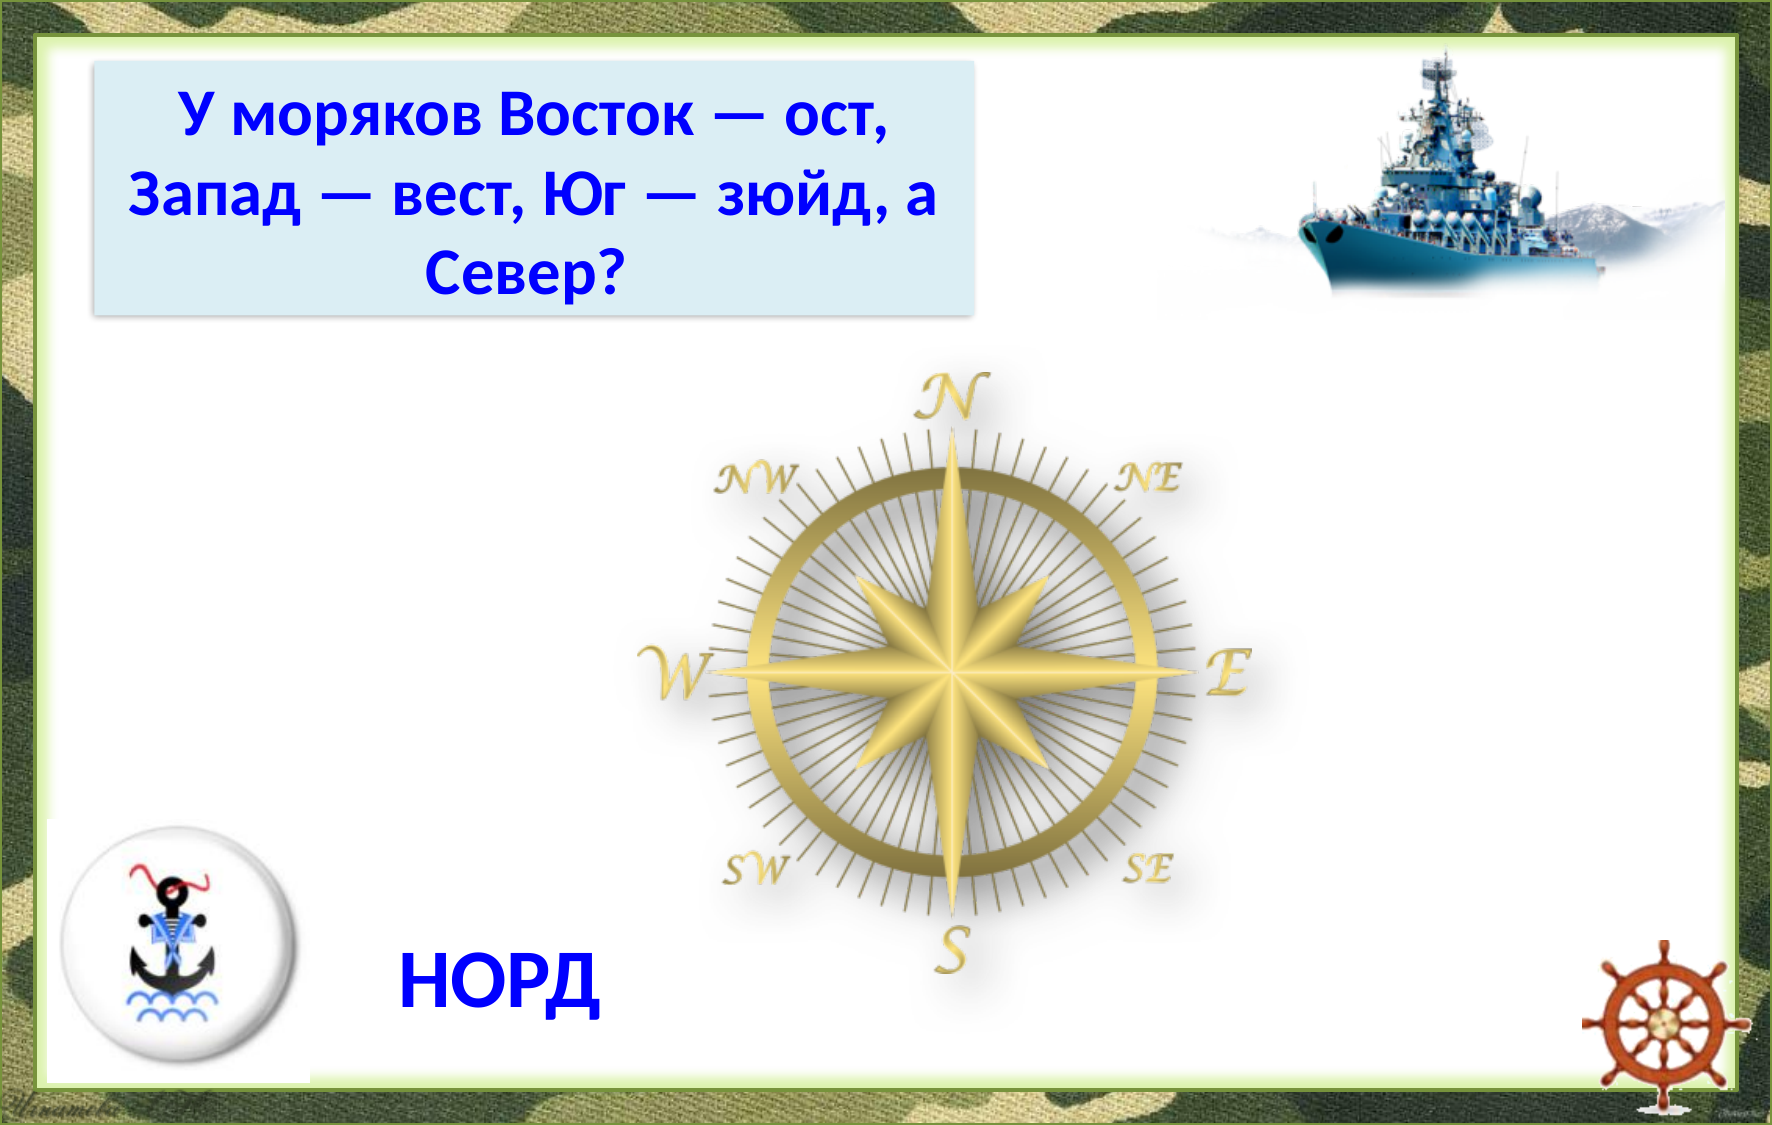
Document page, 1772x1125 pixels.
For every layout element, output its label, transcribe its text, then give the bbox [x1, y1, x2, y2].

text_box НОРД [314, 916, 717, 1032]
picture [2, 2, 1770, 1123]
picture [46, 819, 310, 1083]
text_box У моряков Восток — ост, Запад — вест, Юг — зюйд, а Север? [94, 60, 975, 316]
picture [637, 372, 1252, 975]
picture [1157, 42, 1725, 320]
